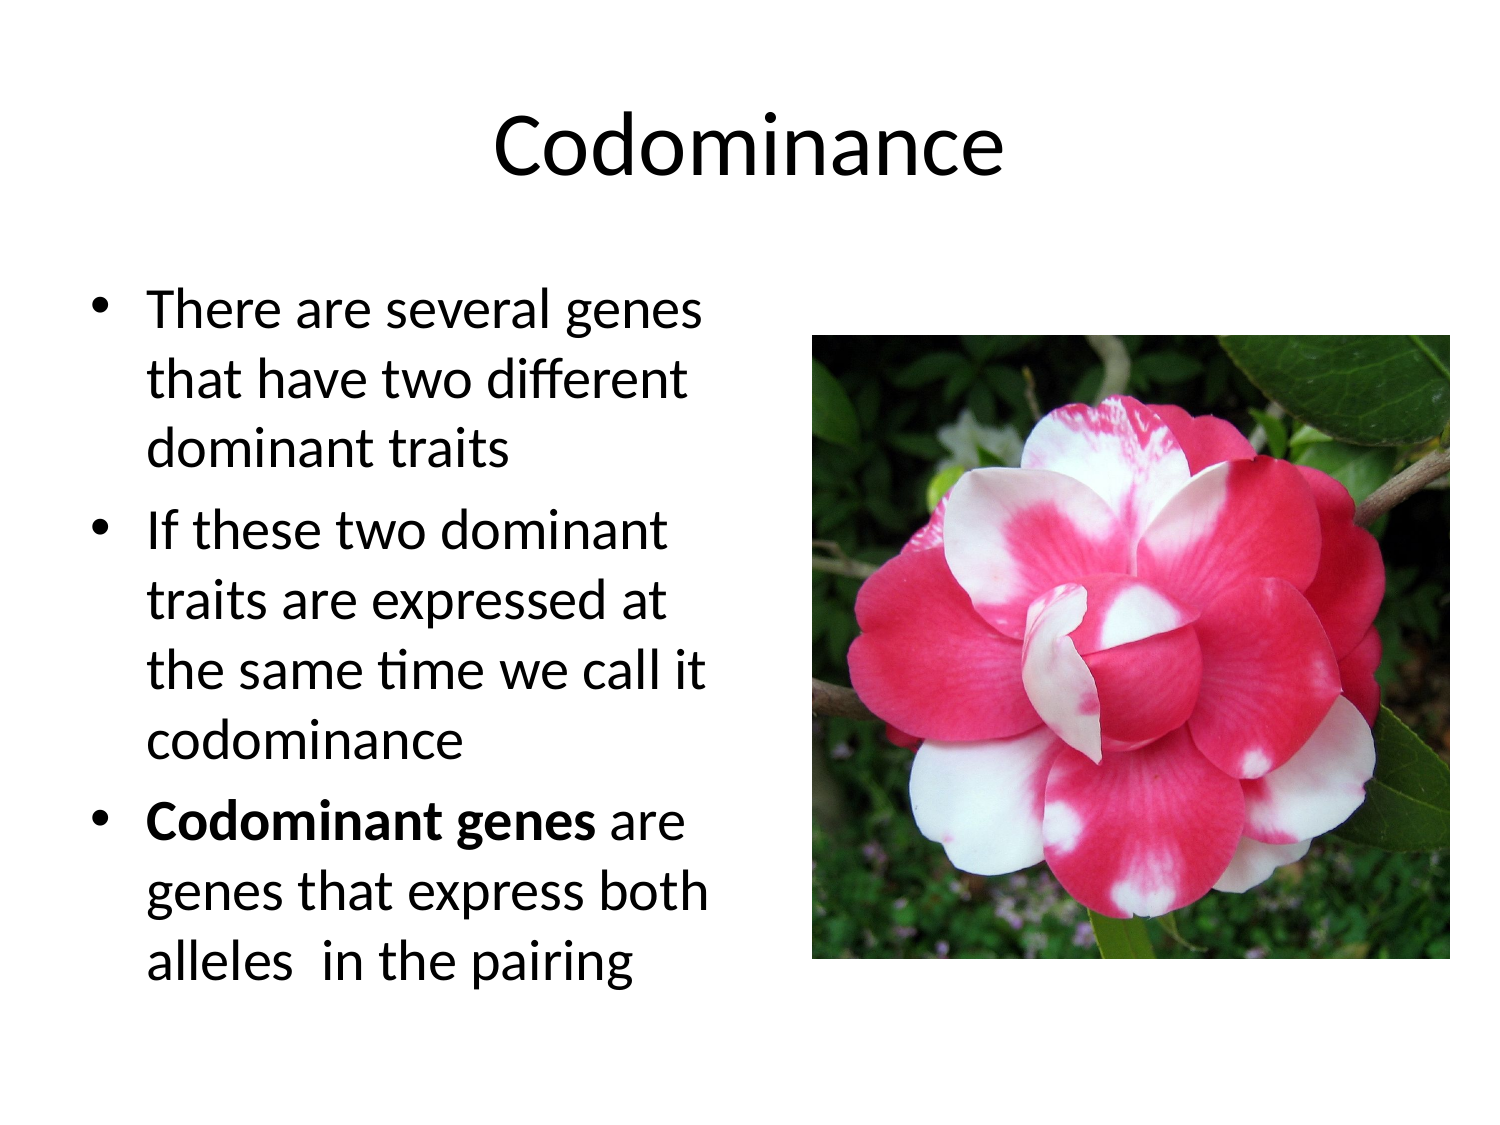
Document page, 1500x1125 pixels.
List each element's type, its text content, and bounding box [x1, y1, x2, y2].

title Codominance [75, 45, 1425, 233]
picture [812, 334, 1451, 959]
list There are several genes that have two different dominant traits If these two dominant traits are expressed at the same time we call it codominance Codominant genes are genes that express both alleles in the pairing [75, 262, 738, 1005]
